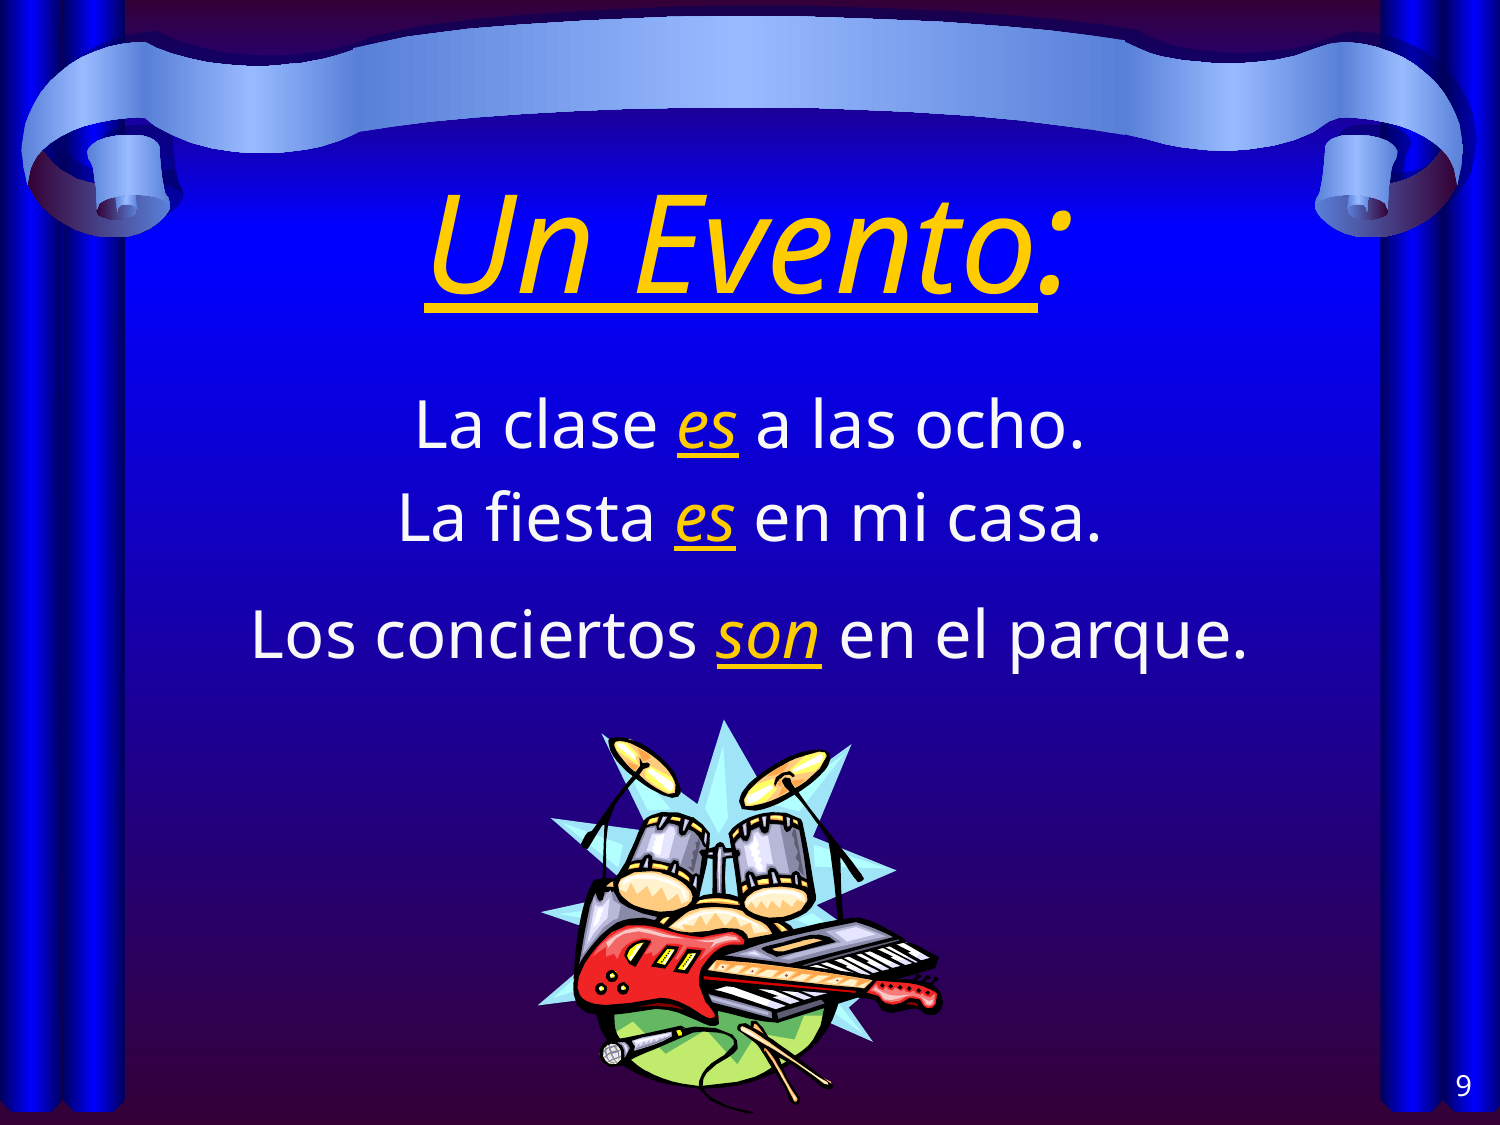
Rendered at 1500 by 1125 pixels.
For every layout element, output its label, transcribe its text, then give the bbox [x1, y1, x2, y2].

slide_number 9 [1187, 1050, 1500, 1125]
list La clase es a las ocho. La fiesta es en mi casa. Los conciertos son en el parque. [112, 350, 1388, 738]
picture [537, 712, 951, 1121]
title Un Evento: [112, 112, 1388, 300]
